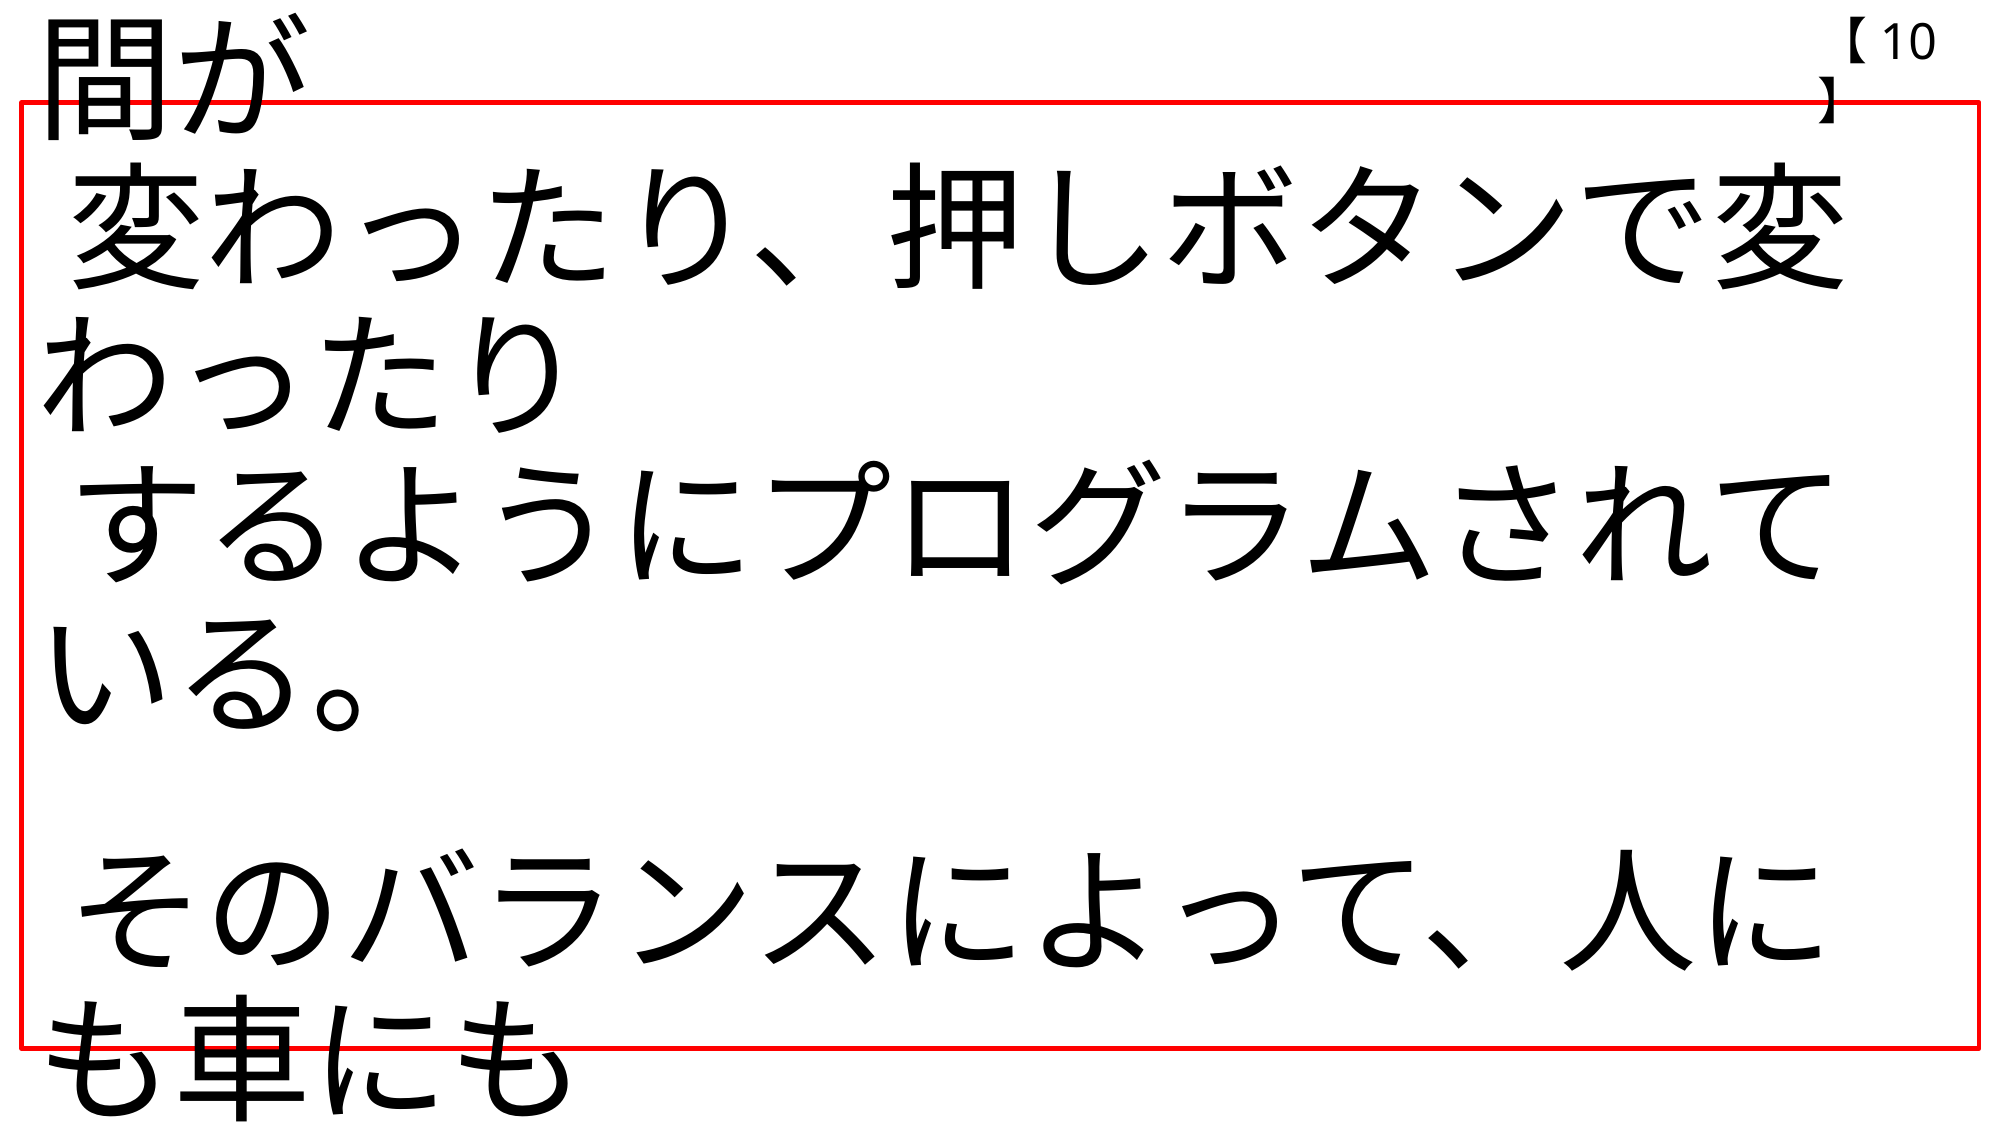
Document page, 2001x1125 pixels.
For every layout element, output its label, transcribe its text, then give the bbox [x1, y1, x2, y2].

title 信号機は場所によって光る時間が 変わったり、押しボタンで変わったり するようにプログラムされている。 そのバランスによって、人にも車にも 優しい安全に地域になる [21, 102, 1980, 1049]
text_box 【10】 [1803, 1, 2000, 137]
